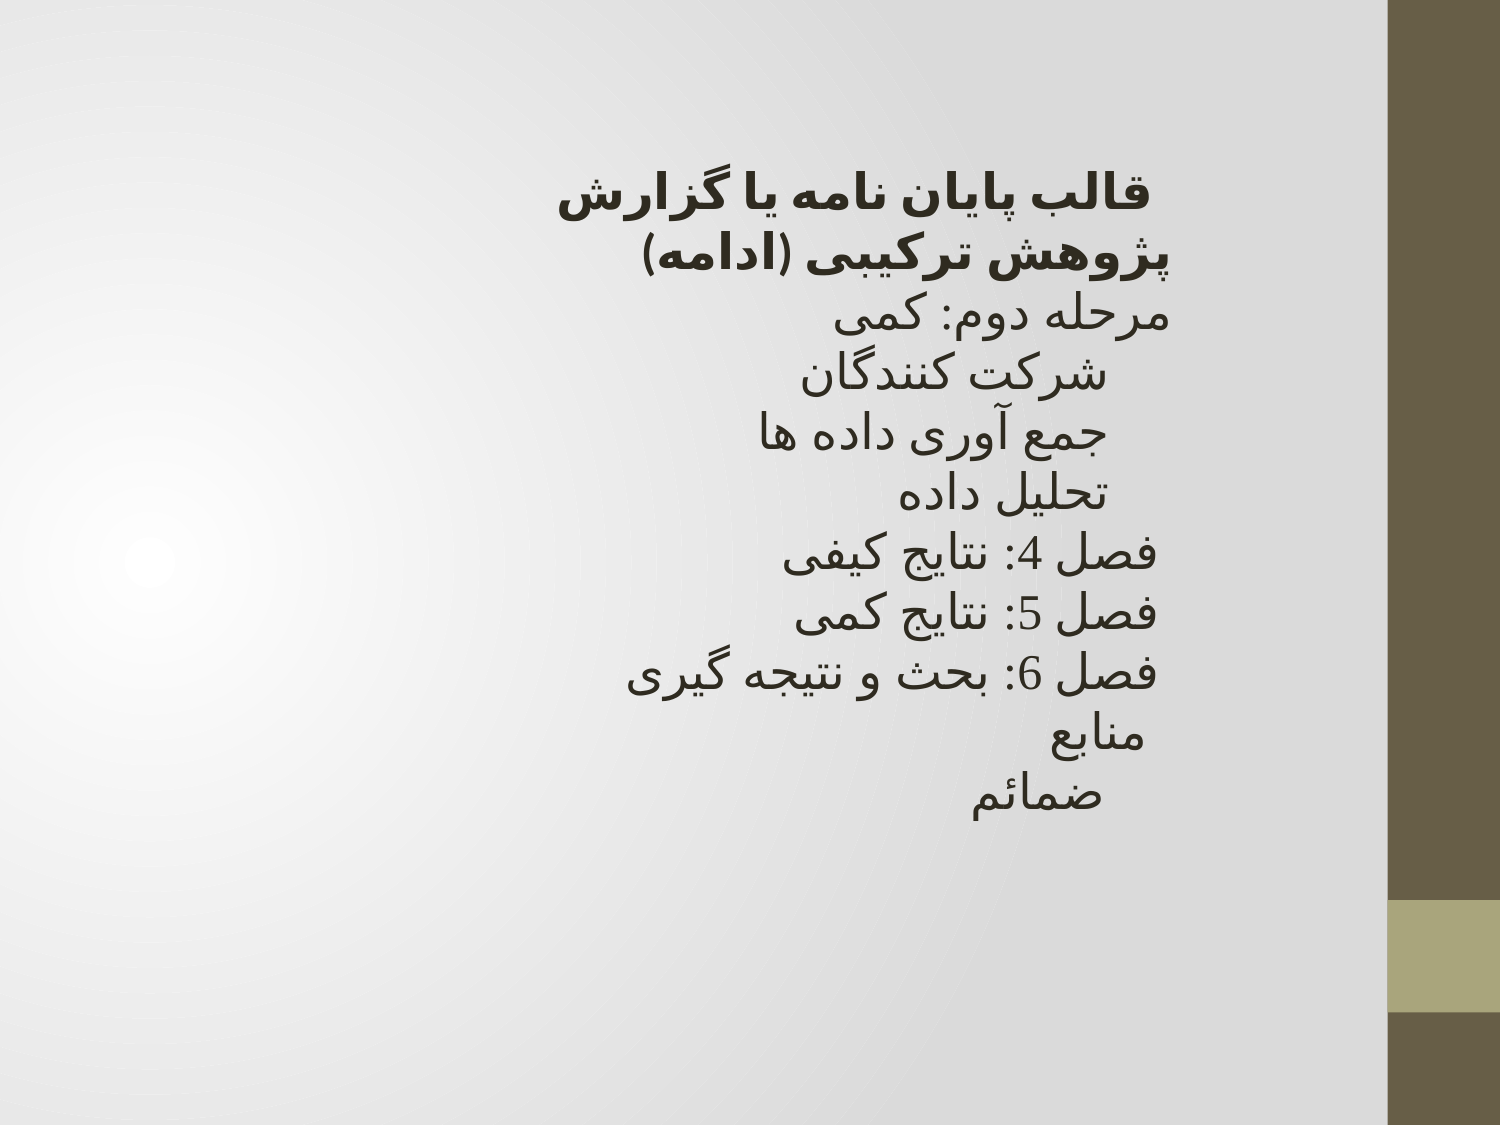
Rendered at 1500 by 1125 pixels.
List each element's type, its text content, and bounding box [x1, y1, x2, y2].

text_box قالب پایان نامه یا گزارش پژوهش ترکیبی (ادامه) مرحله دوم: کمی شرکت کنندگان جمع آوری داده ها تحلیل داده فصل 4: نتایج کیفی فصل 5: نتایج کمی فصل 6: بحث و نتیجه گیری منابع ضمائم [419, 152, 1187, 827]
